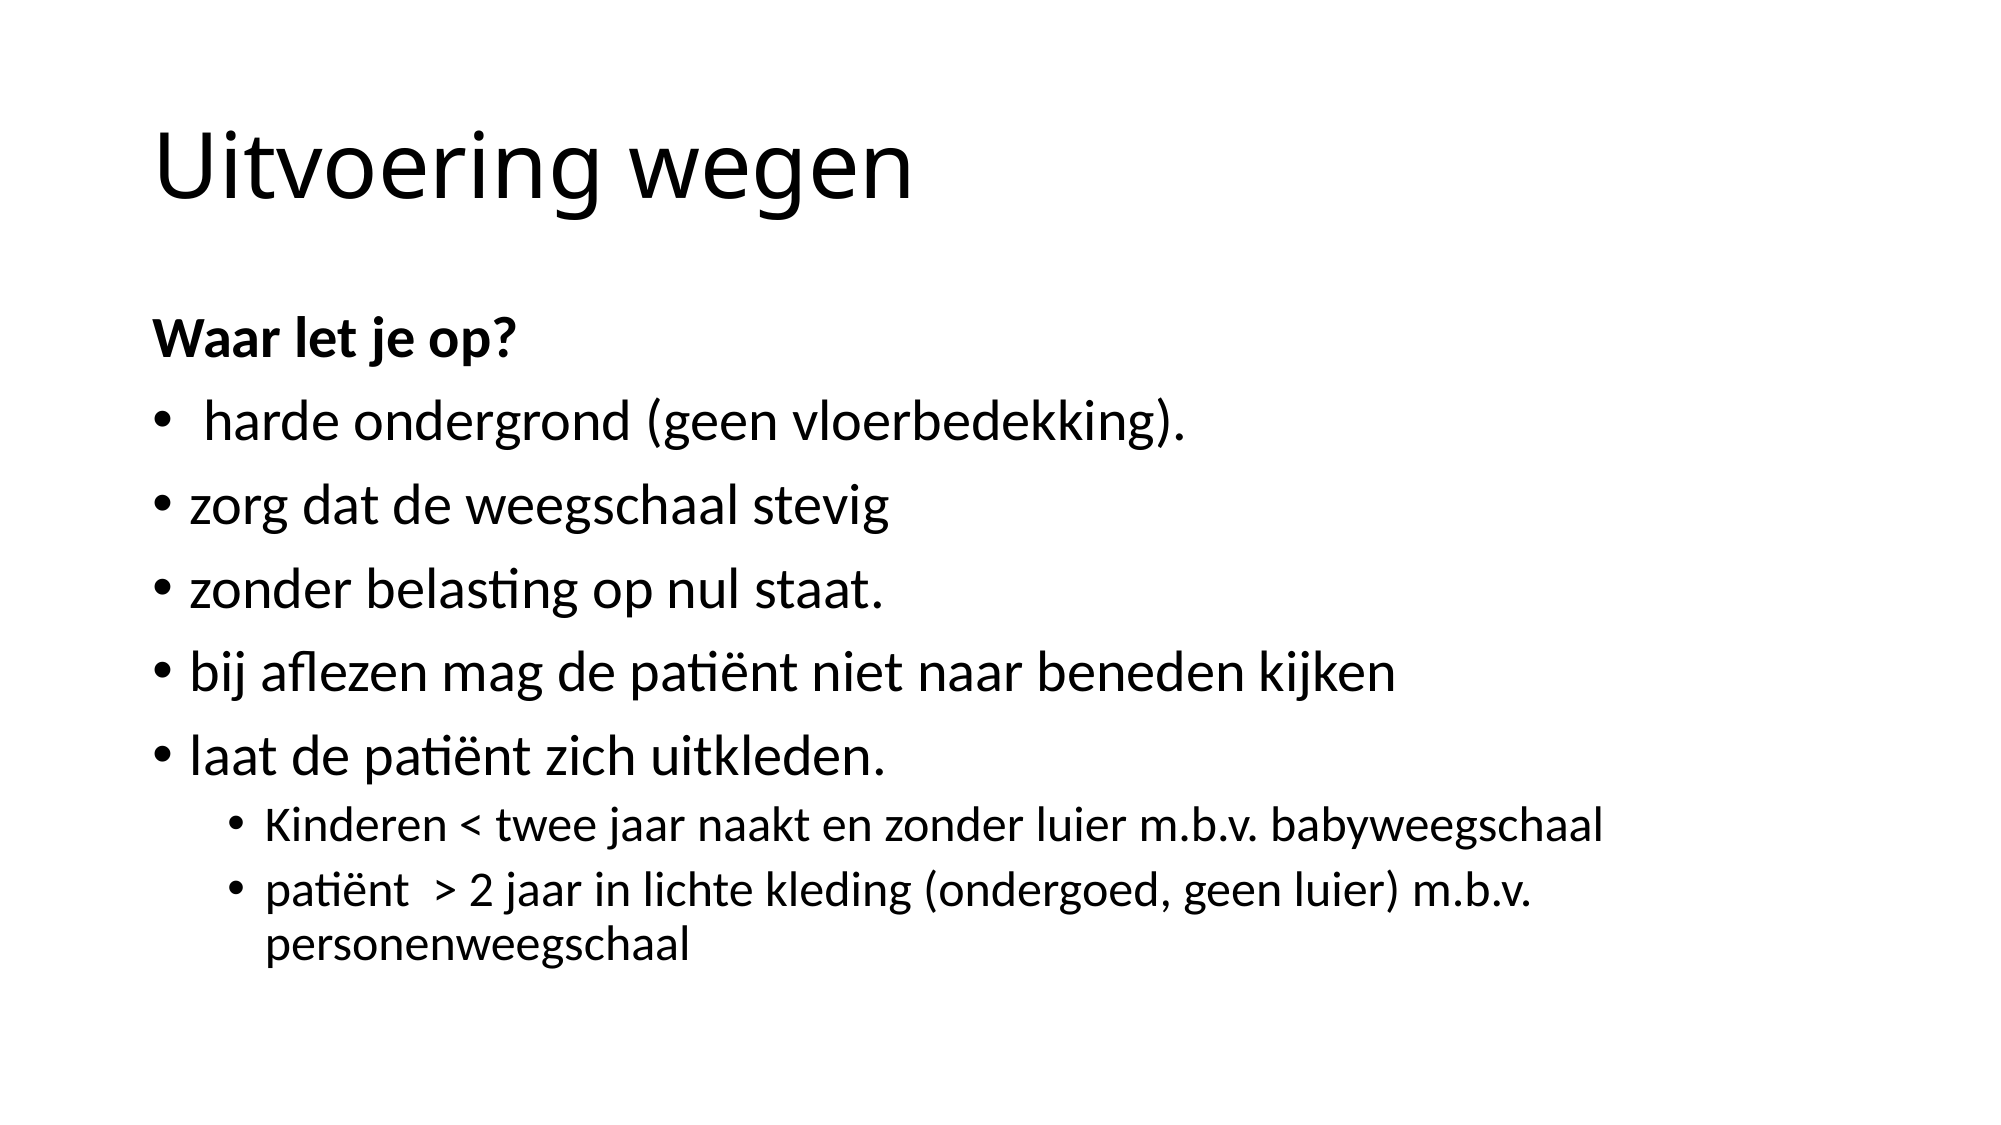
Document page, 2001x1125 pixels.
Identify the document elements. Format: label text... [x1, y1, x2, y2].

title Uitvoering wegen [137, 59, 1863, 278]
list Waar let je op? harde ondergrond (geen vloerbedekking). zorg dat de weegschaal stevig zonder belasting op nul staat. bij aflezen mag de patiënt niet naar beneden kijken laat de patiënt zich uitkleden. Kinderen < twee jaar naakt en zonder luier m.b.v. babyweegschaal patiënt > 2 jaar in lichte kleding (ondergoed, geen luier) m.b.v. personenweegschaal [137, 299, 1936, 1014]
